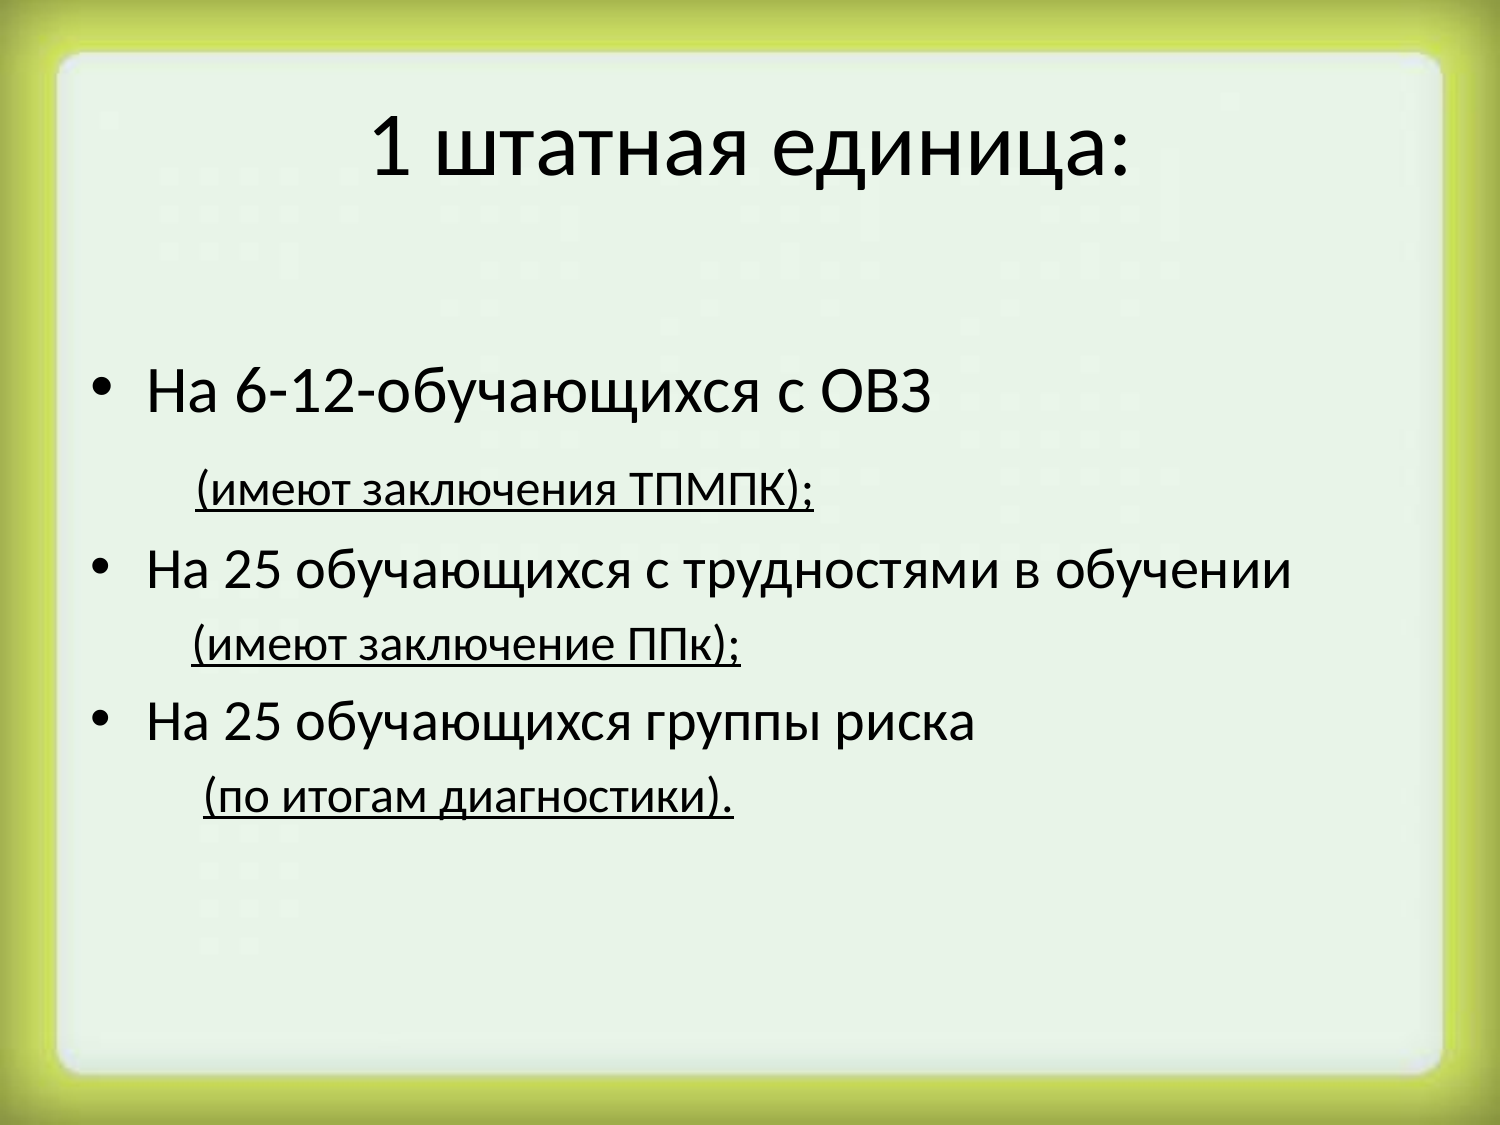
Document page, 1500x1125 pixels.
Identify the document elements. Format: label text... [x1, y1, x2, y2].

list На 6-12-обучающихся с ОВЗ (имеют заключения ТПМПК); На 25 обучающихся с трудностями в обучении (имеют заключение ППк); На 25 обучающихся группы риска (по итогам диагностики). [75, 338, 1425, 1005]
picture [0, 0, 1500, 1125]
title 1 штатная единица: [75, 45, 1425, 233]
